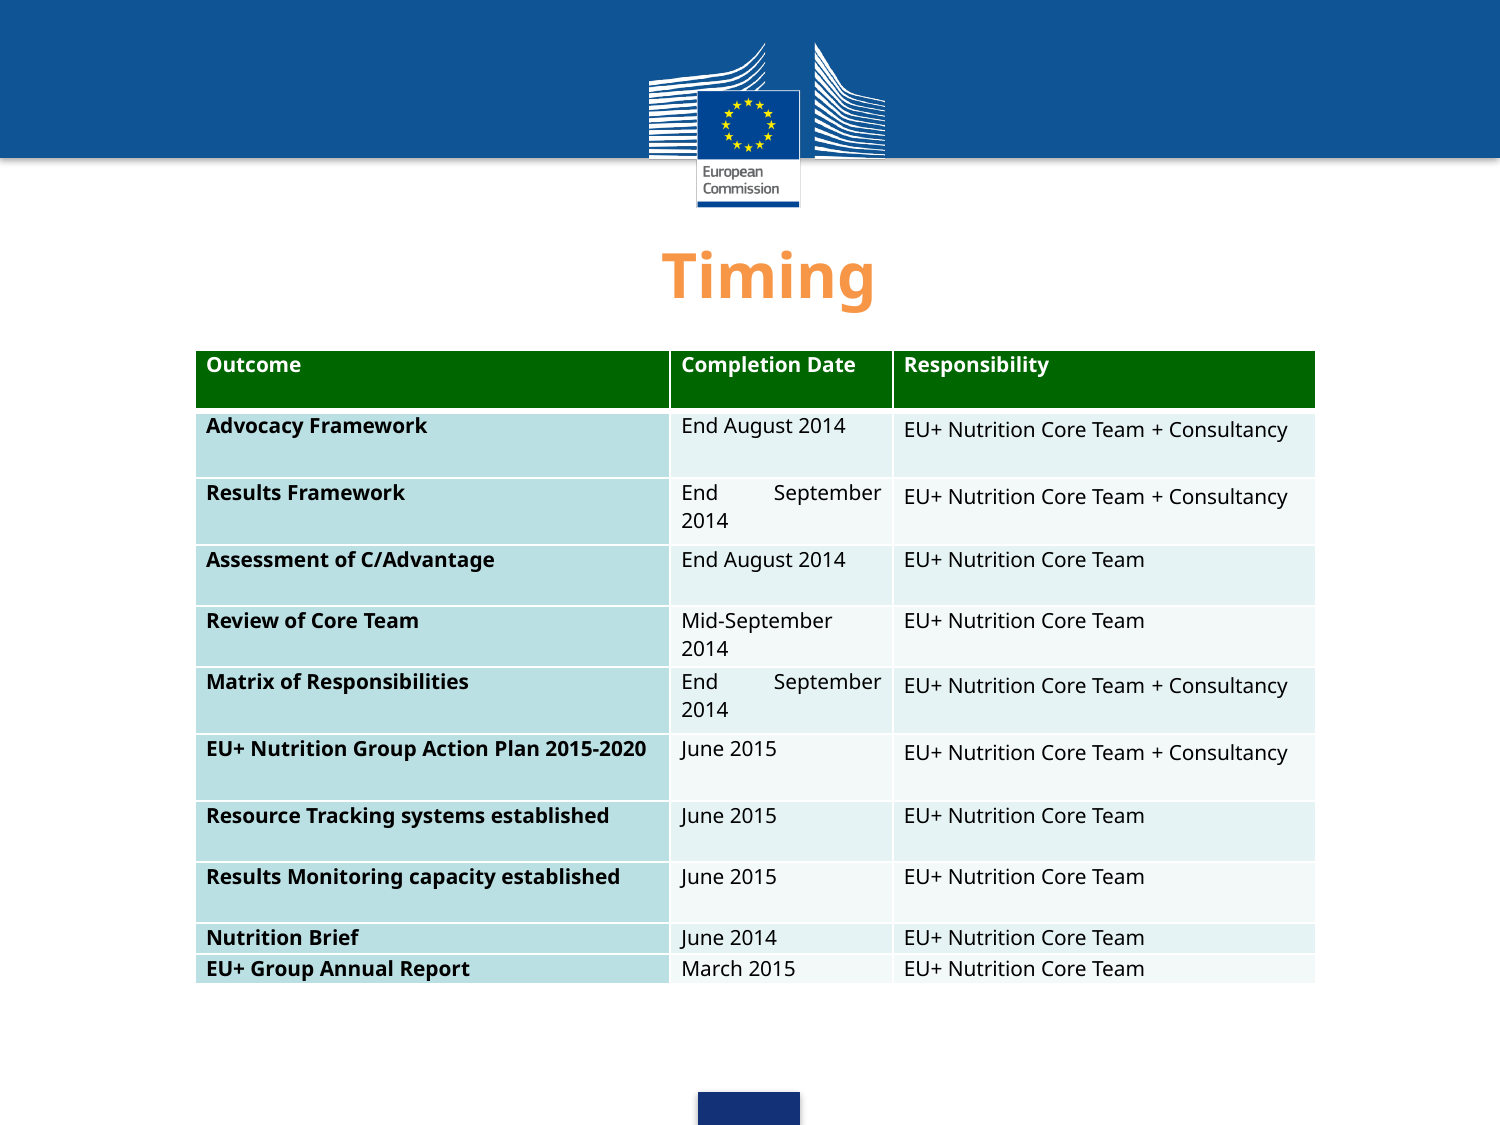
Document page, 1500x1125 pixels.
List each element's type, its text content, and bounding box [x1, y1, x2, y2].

table_cell EU+ Nutrition Core Team [894, 802, 1315, 861]
table_cell EU+ Nutrition Core Team [894, 955, 1315, 983]
table_cell June 2015 [671, 735, 892, 800]
table_cell EU+ Nutrition Core Team [894, 546, 1315, 605]
table_cell Matrix of Responsibilities [196, 668, 669, 733]
table_cell End August 2014 [671, 546, 892, 605]
table_cell EU+ Nutrition Core Team [894, 607, 1315, 666]
table_cell Resource Tracking systems established [196, 802, 669, 861]
table_cell End September 2014 [671, 668, 892, 733]
table_cell End August 2014 [671, 414, 892, 477]
table_cell EU+ Nutrition Core Team [894, 863, 1315, 922]
table_cell Nutrition Brief [196, 924, 669, 953]
table_cell EU+ Nutrition Group Action Plan 2015-2020 [196, 735, 669, 800]
table_cell March 2015 [671, 955, 892, 983]
table_cell June 2014 [671, 924, 892, 953]
table_cell Advocacy Framework [196, 414, 669, 477]
table_header Responsibility [894, 351, 1315, 408]
title Timing [64, 196, 1415, 350]
picture [649, 42, 885, 196]
table_cell EU+ Nutrition Core Team + Consultancy [894, 668, 1315, 733]
table_cell June 2015 [671, 863, 892, 922]
table_cell EU+ Nutrition Core Team + Consultancy [894, 735, 1315, 800]
table_cell EU+ Group Annual Report [196, 955, 669, 983]
table_cell End September 2014 [671, 479, 892, 544]
table_cell EU+ Nutrition Core Team + Consultancy [894, 479, 1315, 544]
table_cell Results Framework [196, 479, 669, 544]
table_cell Assessment of C/Advantage [196, 546, 669, 605]
table_header Outcome [196, 351, 669, 408]
table_cell Results Monitoring capacity established [196, 863, 669, 922]
table_cell June 2015 [671, 802, 892, 861]
table_cell Review of Core Team [196, 607, 669, 666]
table_cell EU+ Nutrition Core Team [894, 924, 1315, 953]
table_cell EU+ Nutrition Core Team + Consultancy [894, 414, 1315, 477]
table_header Completion Date [671, 351, 892, 408]
table_cell Mid-September 2014 [671, 607, 892, 666]
